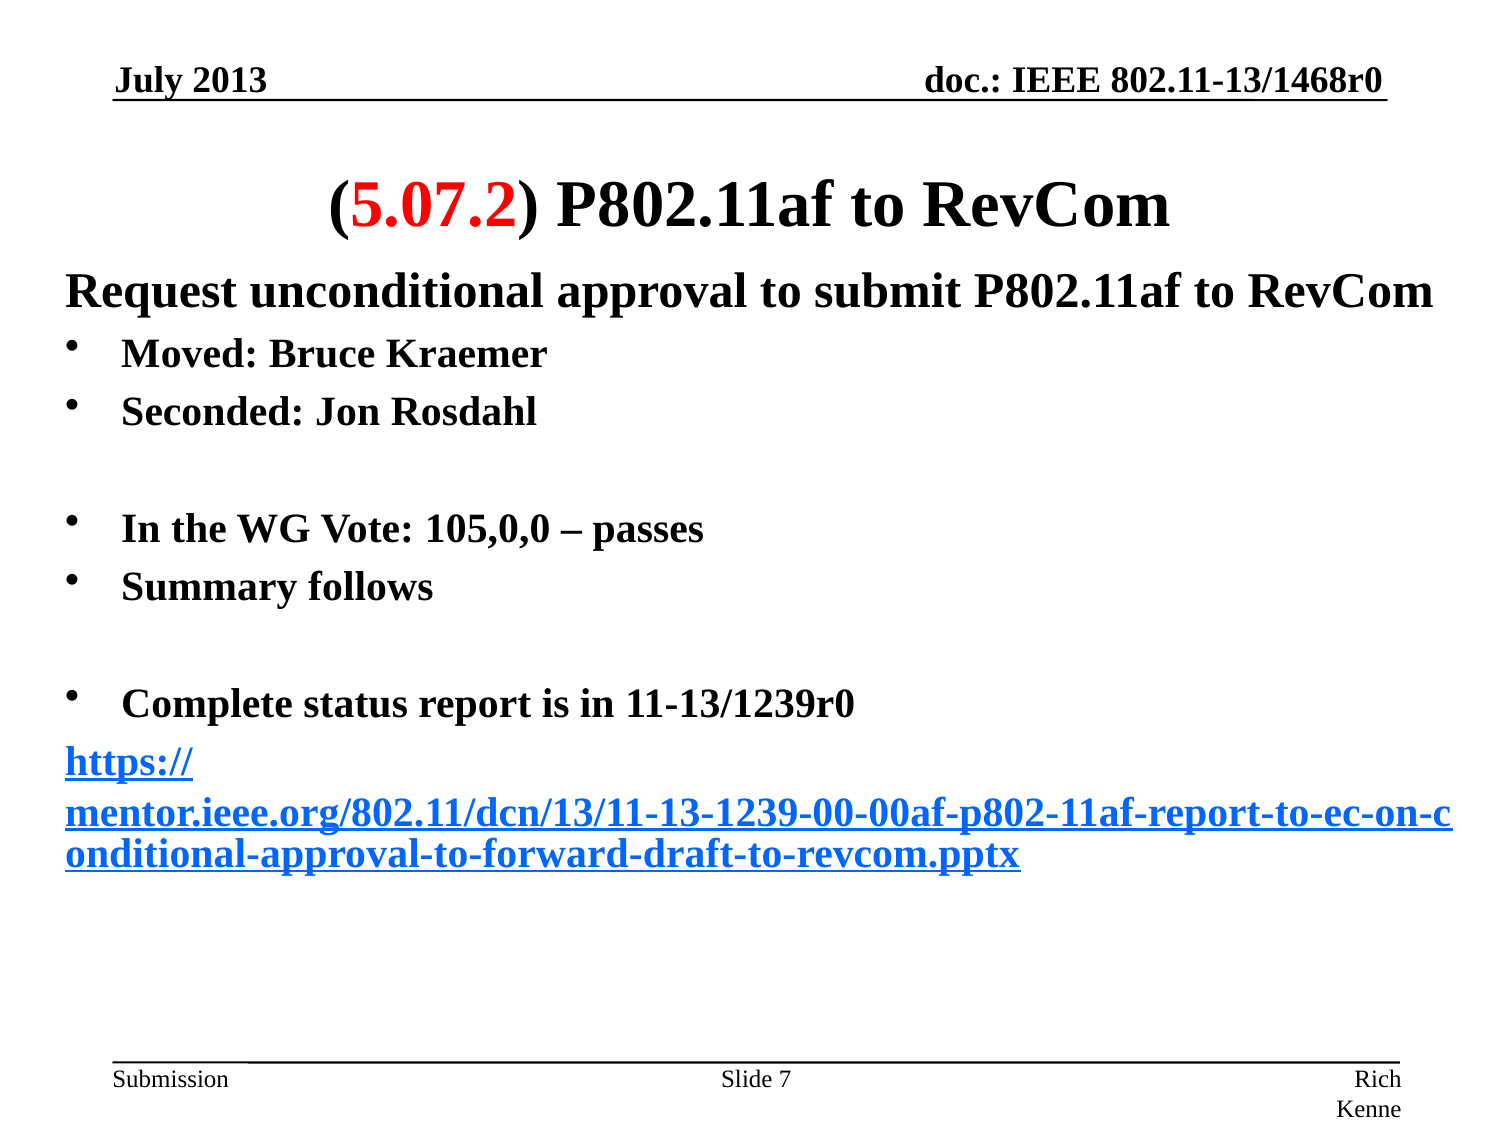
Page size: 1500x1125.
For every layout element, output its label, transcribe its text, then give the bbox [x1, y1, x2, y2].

list Request unconditional approval to submit P802.11af to RevCom Moved: Bruce Kraemer Seconded: Jon Rosdahl In the WG Vote: 105,0,0 – passes Summary follows Complete status report is in 11-13/1239r0 https://mentor.ieee.org/802.11/dcn/13/11-13-1239-00-00af-p802-11af-report-to-ec-on-conditional-approval-to-forward-draft-to-revcom.pptx [50, 249, 1475, 1050]
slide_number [114, 54, 368, 101]
footer Rich Kennedy, BlackBerry [1324, 1061, 1402, 1093]
slide_number Slide 7 [712, 1061, 800, 1093]
title (5.07.2) P802.11af to RevCom [112, 112, 1388, 249]
